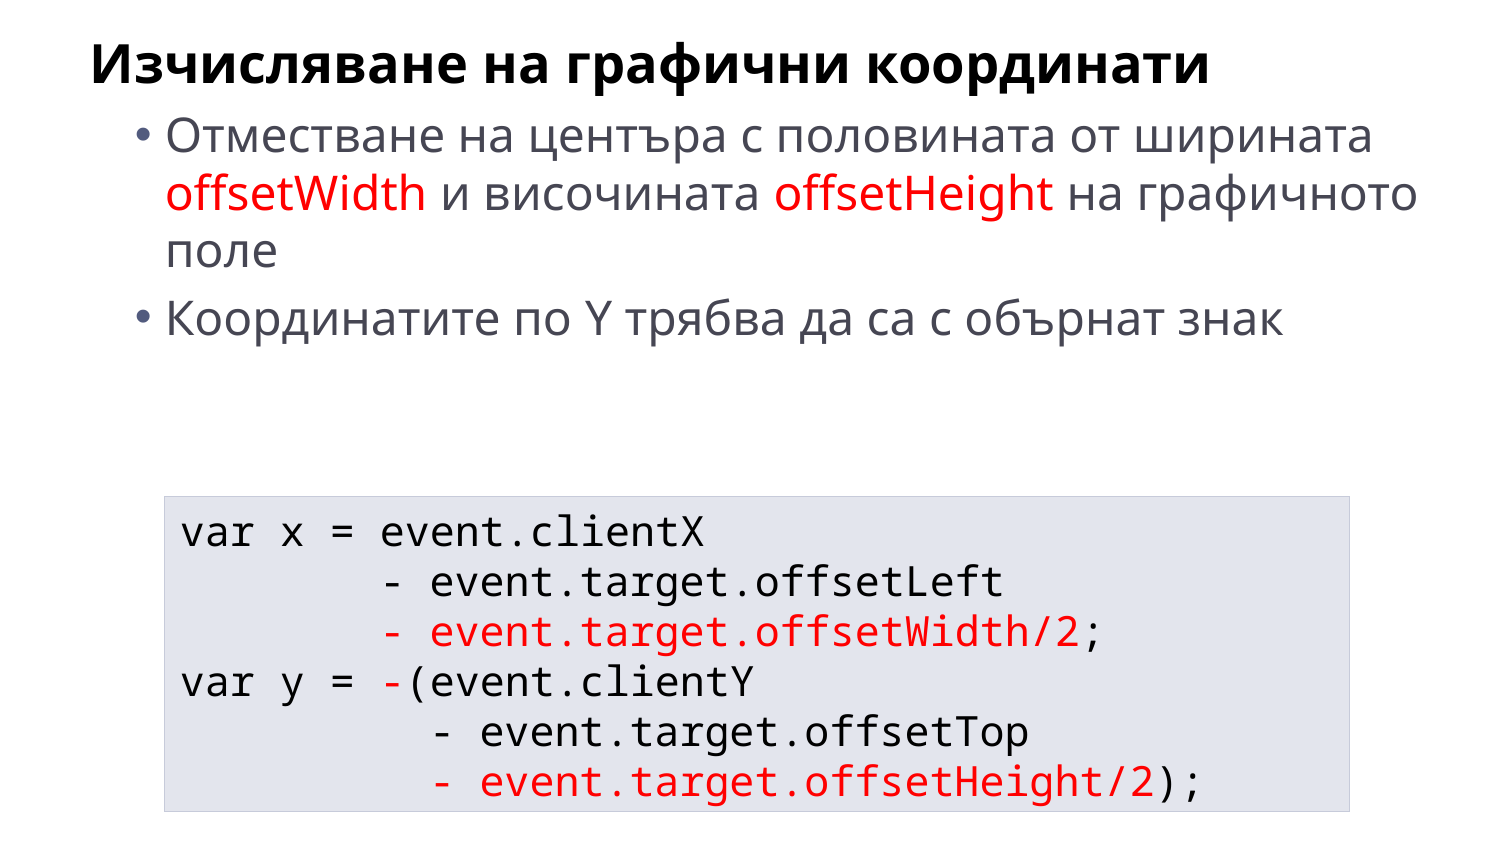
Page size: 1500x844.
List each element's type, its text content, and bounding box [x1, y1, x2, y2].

list Изчисляване на графични координати Отместване на центъра с половината от ширината offsetWidth и височината offsetHeight на графичното поле Координатите по Y трябва да са с обърнат знак [75, 21, 1475, 835]
text_box var x = event.clientX - event.target.offsetLeft - event.target.offsetWidth/2; var y = -(event.clientY - event.target.offsetTop - event.target.offsetHeight/2); [164, 496, 1350, 812]
